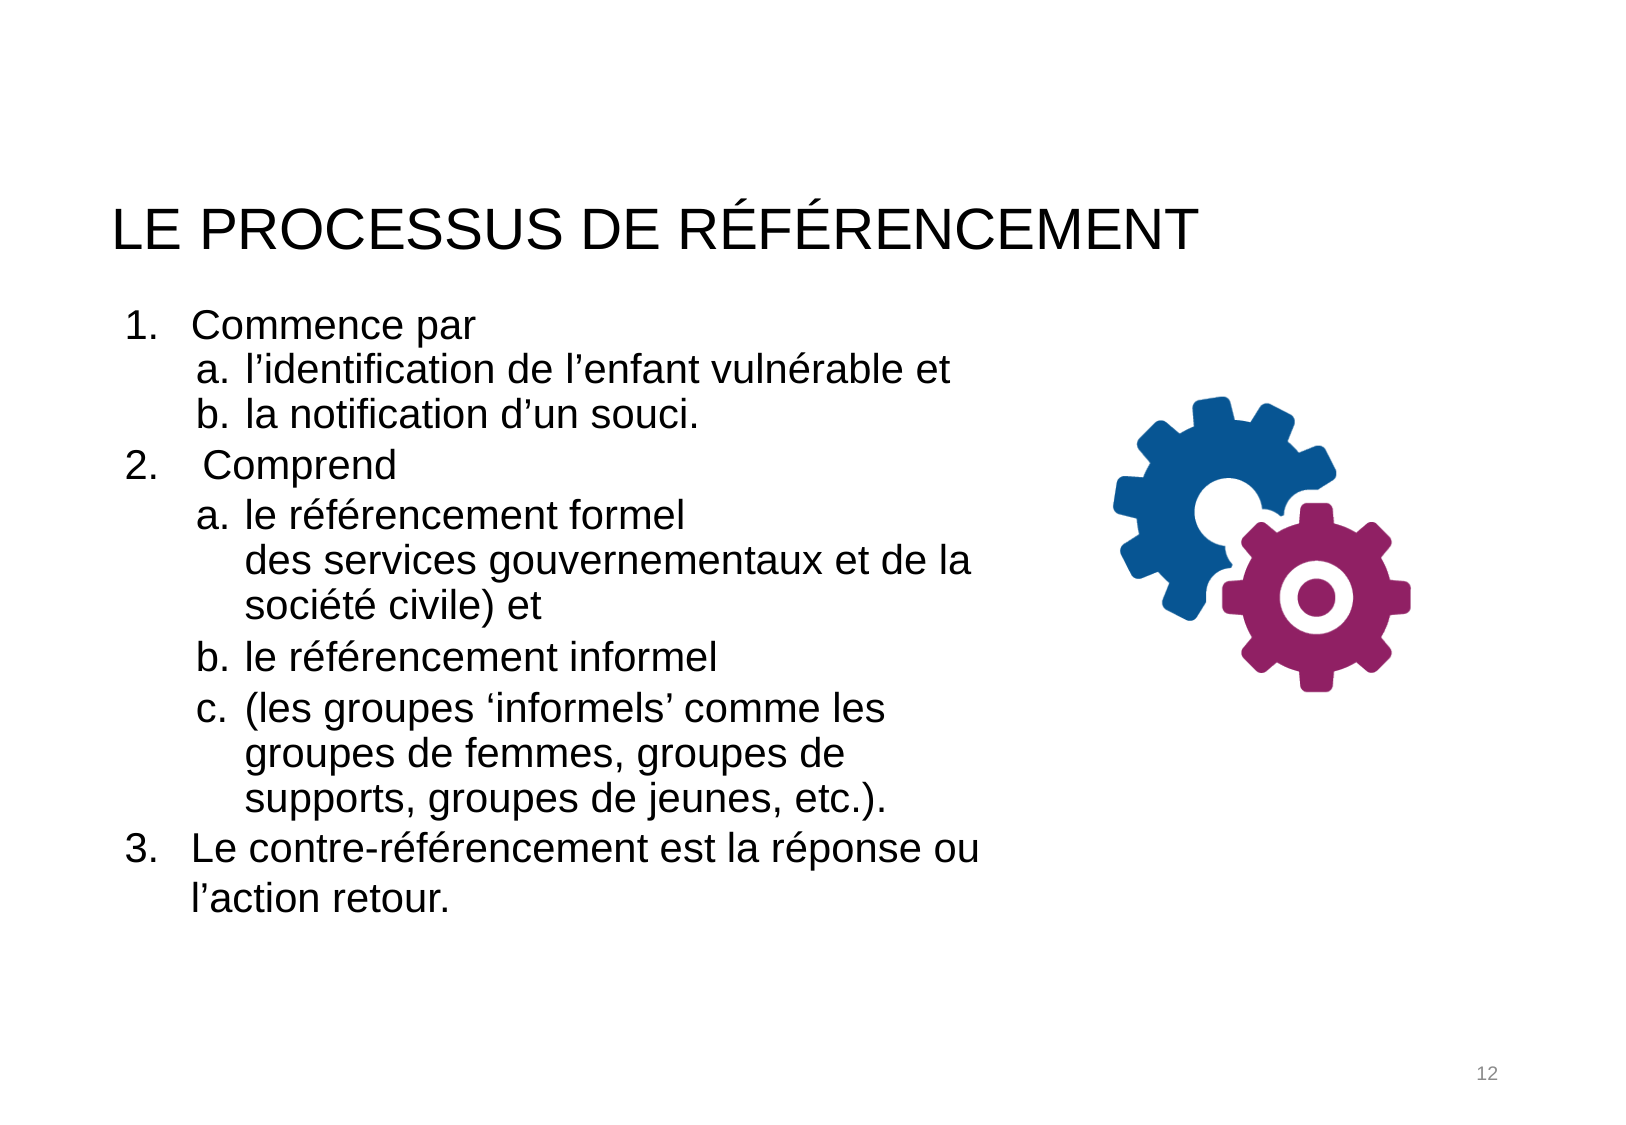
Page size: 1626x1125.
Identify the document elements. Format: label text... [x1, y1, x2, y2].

title Le processus de référencement [111, 59, 1514, 270]
slide_number 12 [1147, 1042, 1514, 1103]
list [1067, 375, 1425, 717]
list Commence par l’identification de l’enfant vulnérable et la notification d’un souci. Comprend le référencement formel des services gouvernementaux et de la société civile) et le référencement informel (les groupes ‘informels’ comme les groupes de femmes, groupes de supports, groupes de jeunes, etc.). Le contre-référencement est la réponse ou l’action retour. [111, 297, 991, 1014]
